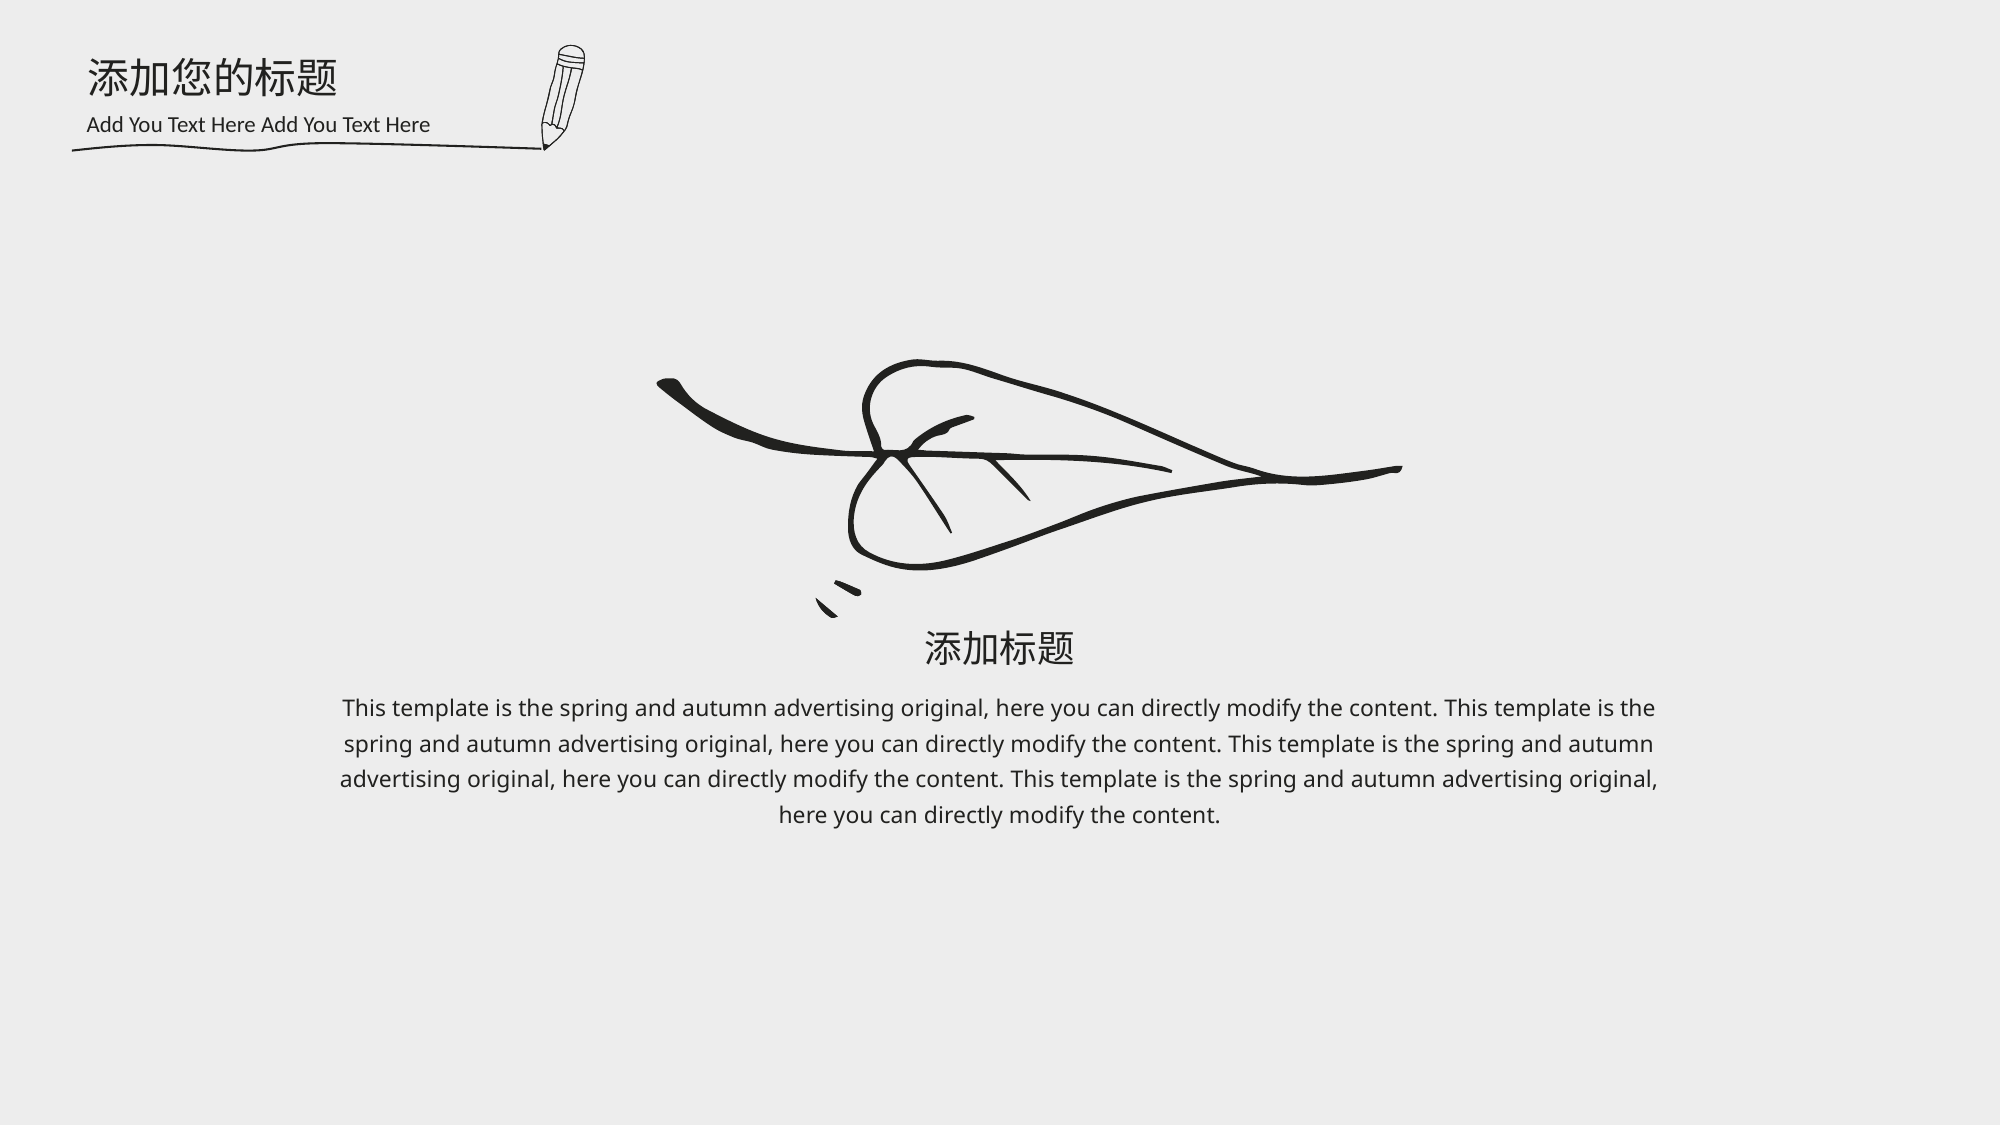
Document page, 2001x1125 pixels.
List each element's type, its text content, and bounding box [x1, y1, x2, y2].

text_box [71, 142, 542, 152]
text_box 添加您的标题 [73, 44, 354, 93]
text_box Add You Text Here Add You Text Here [71, 93, 542, 145]
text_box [509, 75, 617, 120]
text_box This template is the spring and autumn advertising original, here you can directly modify the content. This template is the spring and autumn advertising original, here you can directly modify the content. This template is the spring and autumn advertising original, here you can directly modify the content. This template is the spring and autumn advertising original, here you can directly modify the content. [324, 678, 1676, 836]
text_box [904, 97, 1165, 828]
